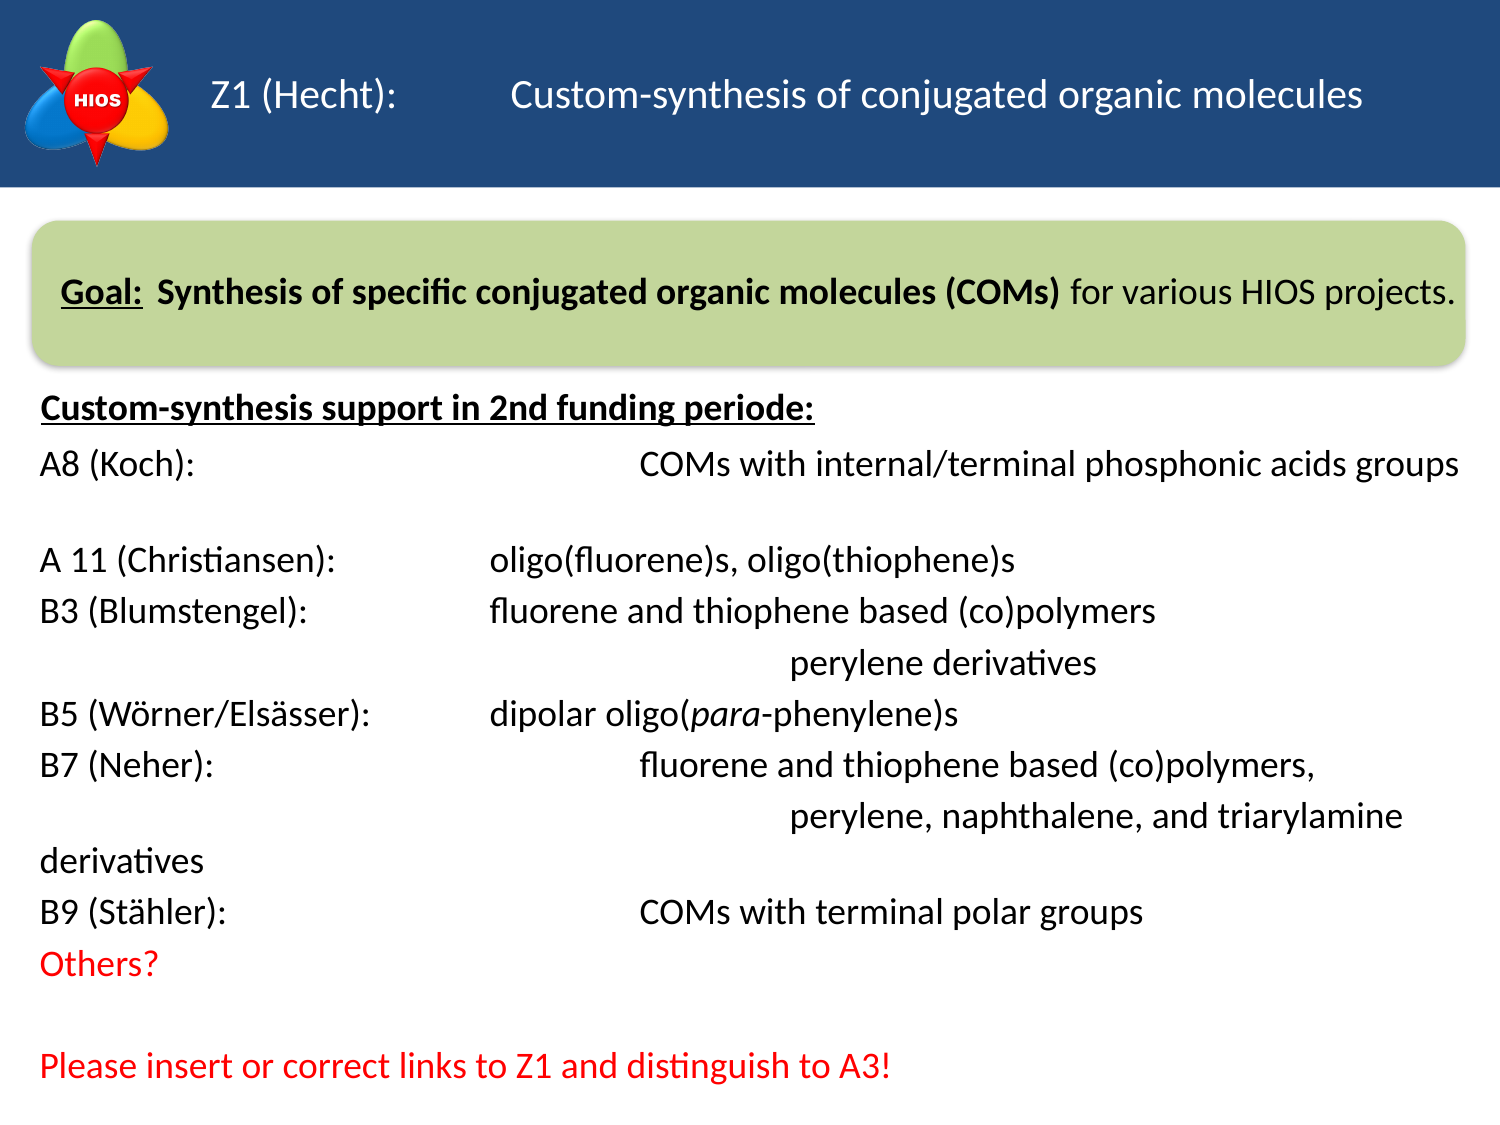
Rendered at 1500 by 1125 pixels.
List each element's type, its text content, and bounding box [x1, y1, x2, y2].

picture [24, 19, 169, 168]
text_box Synthesis of specific conjugated organic molecules (COMs) for various HIOS projects. [157, 266, 1457, 312]
text_box Goal: [45, 259, 158, 319]
text_box [31, 219, 1467, 367]
text_box Z1 (Hecht): Custom-synthesis of conjugated organic molecules [195, 30, 1500, 154]
text_box Custom-synthesis support in 2nd funding periode: [26, 375, 831, 436]
text_box A8 (Koch): COMs with internal/terminal phosphonic acids groups A 11 (Christiansen): oligo(fluorene)s, oligo(thiophene)s B3 (Blumstengel): fluorene and thiophene based (co)polymers perylene derivatives B5 (Wörner/Elsässer): dipolar oligo(para-phenylene)s B7 (Neher): fluorene and thiophene based (co)polymers, perylene, naphthalene, and triarylamine derivatives B9 (Stähler): COMs with terminal polar groups Others? Please insert or correct links to Z1 and distinguish to A3! [39, 438, 1500, 1087]
